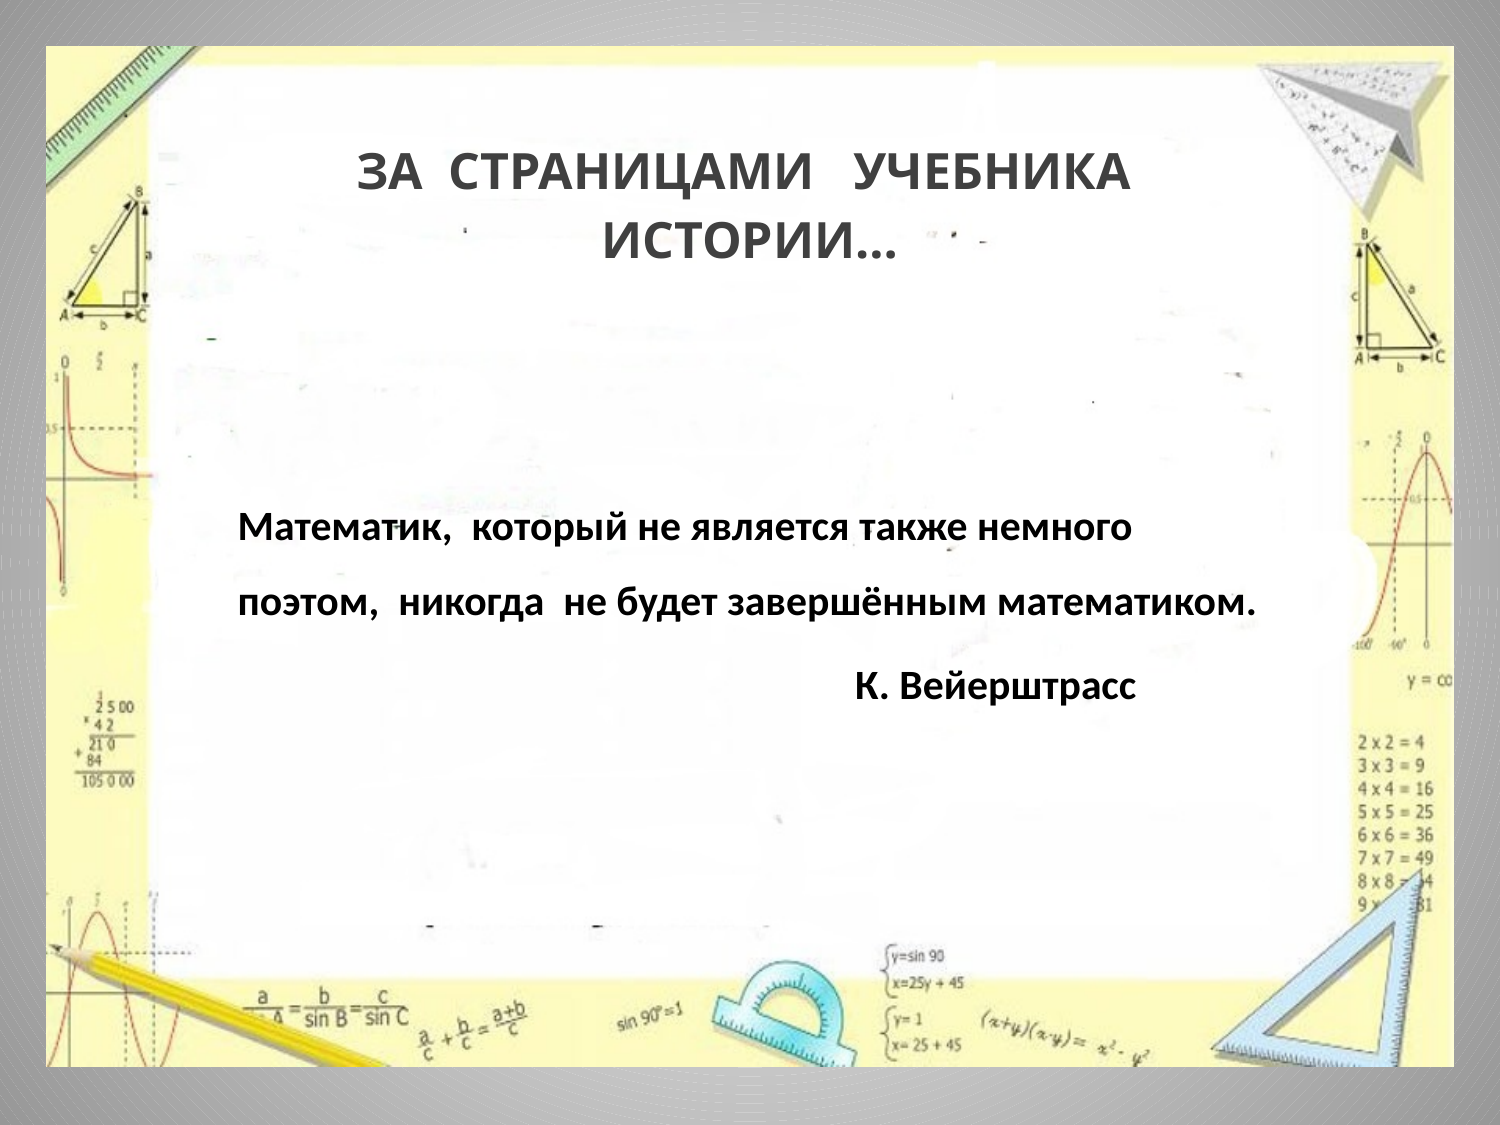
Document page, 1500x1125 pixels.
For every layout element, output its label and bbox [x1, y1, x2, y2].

picture [46, 46, 1454, 1067]
